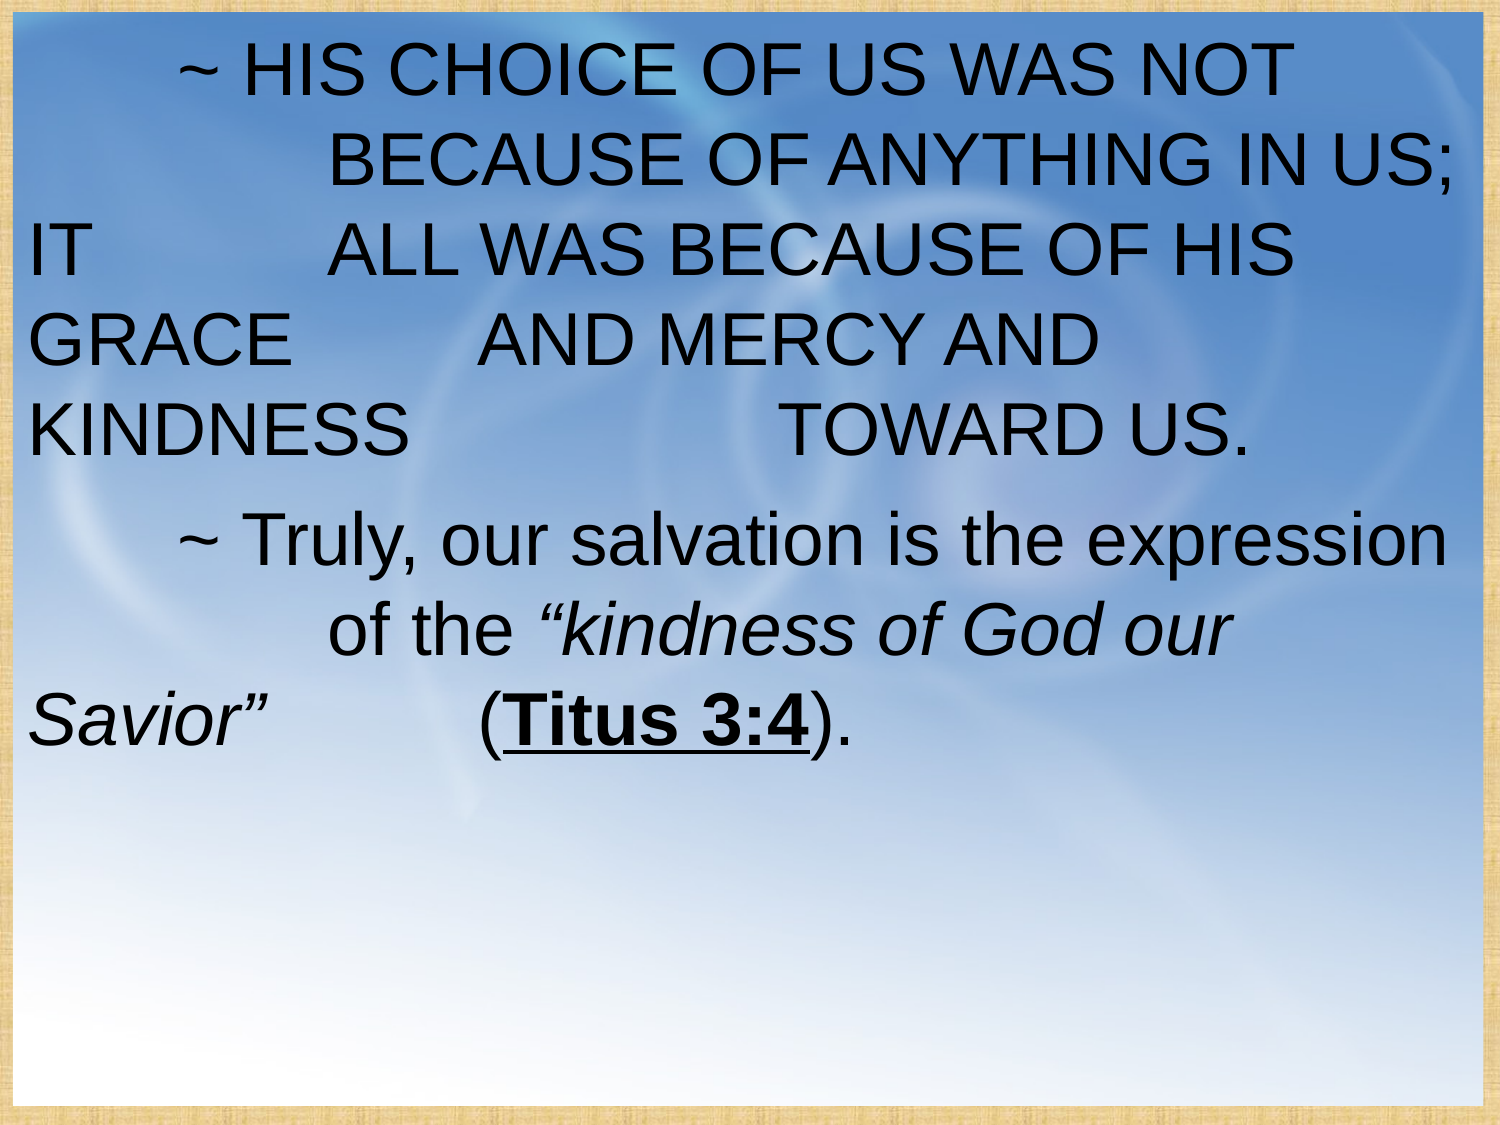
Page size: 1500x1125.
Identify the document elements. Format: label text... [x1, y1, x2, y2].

subtitle ~ HIS CHOICE OF US WAS NOT BECAUSE OF ANYTHING IN US; IT ALL WAS BECAUSE OF HIS GRACE AND MERCY AND KINDNESS TOWARD US. ~ Truly, our salvation is the expression of the “kindness of God our Savior” (Titus 3:4). [12, 12, 1484, 1106]
picture [0, 0, 1500, 1125]
